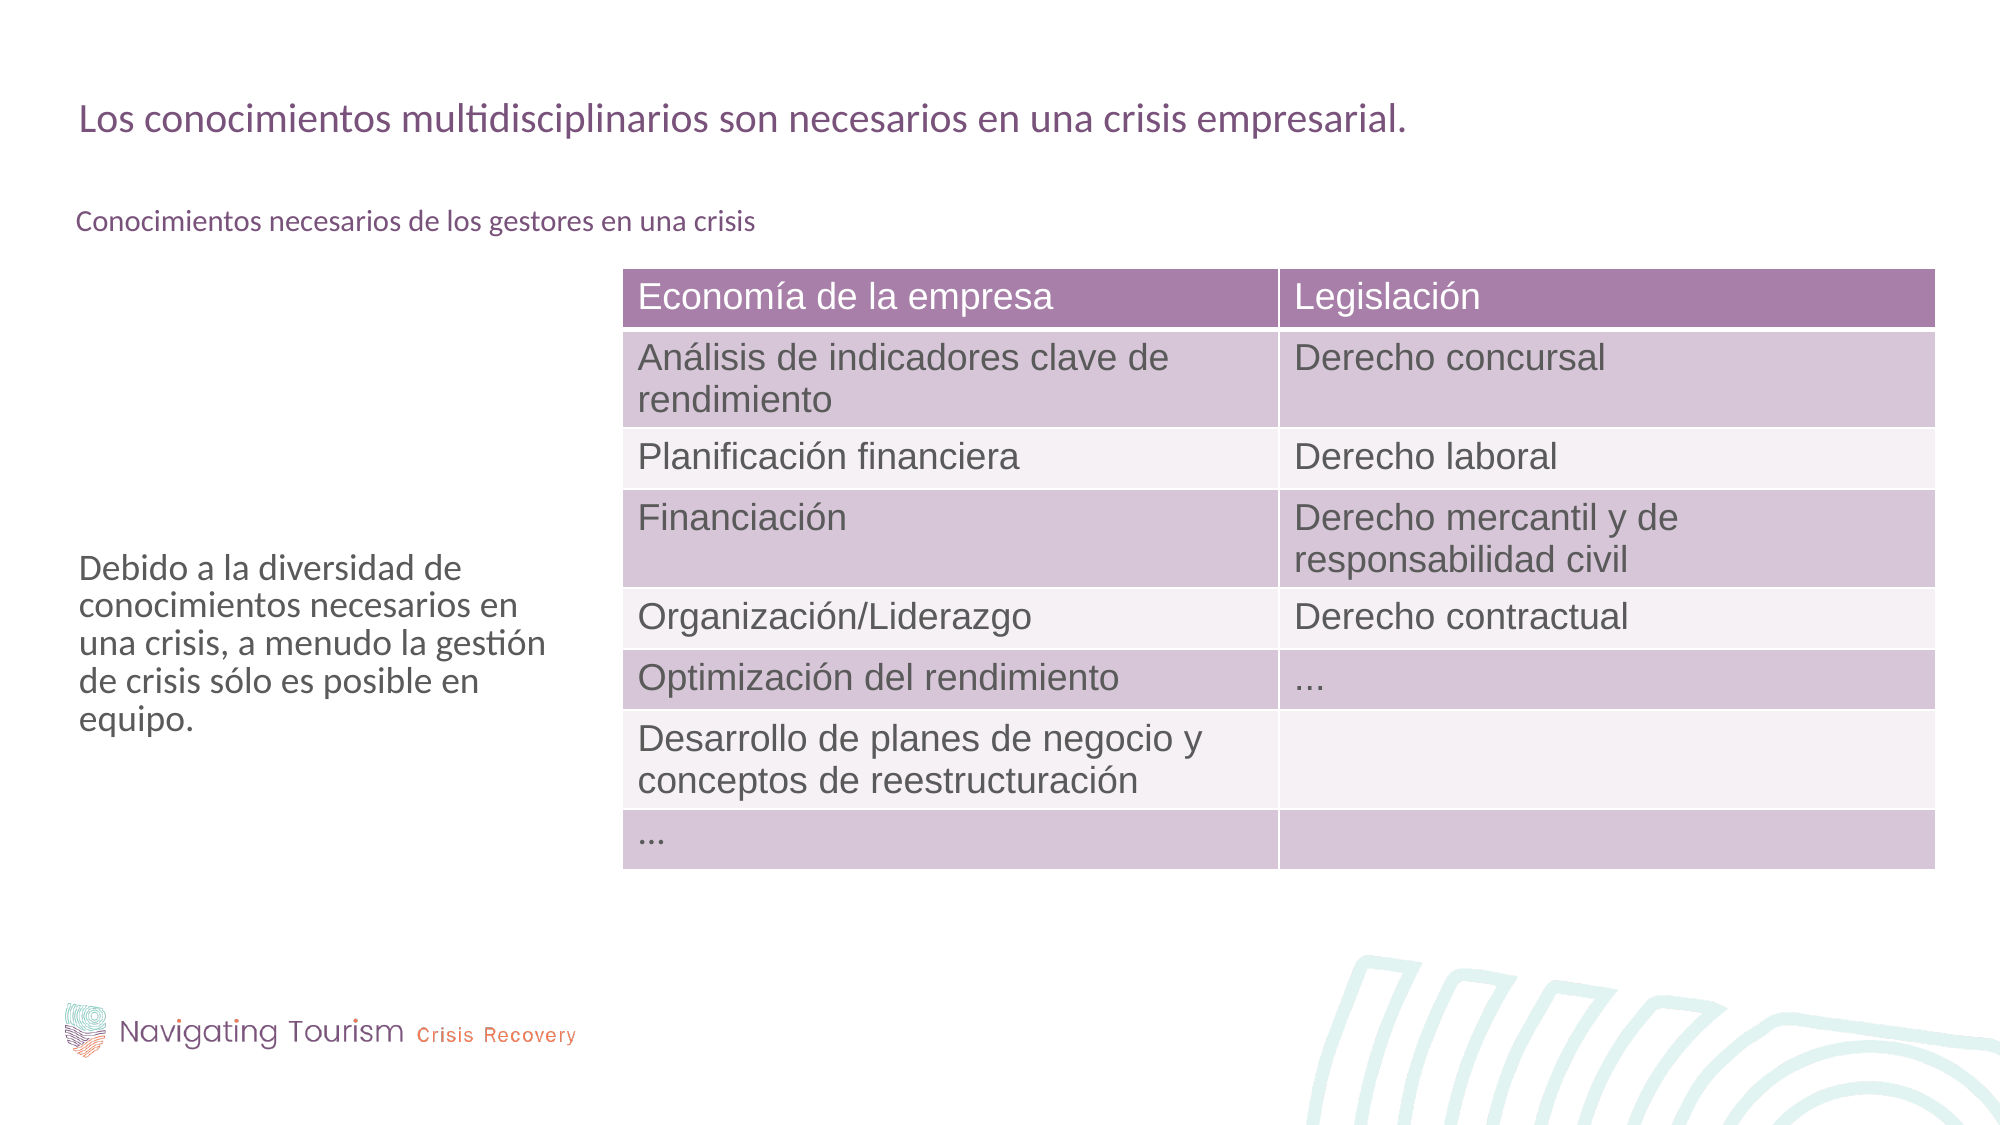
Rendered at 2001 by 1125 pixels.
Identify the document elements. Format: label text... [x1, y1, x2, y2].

table_cell Derecho laboral [1280, 429, 1935, 488]
table_cell [1280, 711, 1935, 808]
table_header Economía de la empresa [623, 269, 1278, 327]
picture [112, 1025, 577, 1056]
list Los conocimientos multidisciplinarios son necesarios en una crisis empresarial. [63, 94, 1946, 191]
table_cell Financiación [623, 490, 1278, 587]
table_cell Optimización del rendimiento [623, 650, 1278, 709]
table_cell Análisis de indicadores clave de rendimiento [623, 332, 1278, 427]
table_cell Derecho concursal [1280, 332, 1935, 427]
list Conocimientos necesarios de los gestores en una crisis [60, 202, 1946, 245]
picture [65, 1025, 111, 1061]
table_cell ... [623, 810, 1278, 869]
table_cell Derecho contractual [1280, 589, 1935, 648]
table_cell Organización/Liderazgo [623, 589, 1278, 648]
table_cell Desarrollo de planes de negocio y conceptos de reestructuración [623, 711, 1278, 808]
table_cell Derecho mercantil y de responsabilidad civil [1280, 490, 1935, 587]
picture [1298, 955, 2000, 1125]
table_cell ... [1280, 650, 1935, 709]
table_header Legislación [1280, 269, 1935, 327]
table_cell [1280, 810, 1935, 869]
list Debido a la diversidad de conocimientos necesarios en una crisis, a menudo la gestión de crisis sólo es posible en equipo. [63, 268, 588, 1025]
table_cell Planificación financiera [623, 429, 1278, 488]
